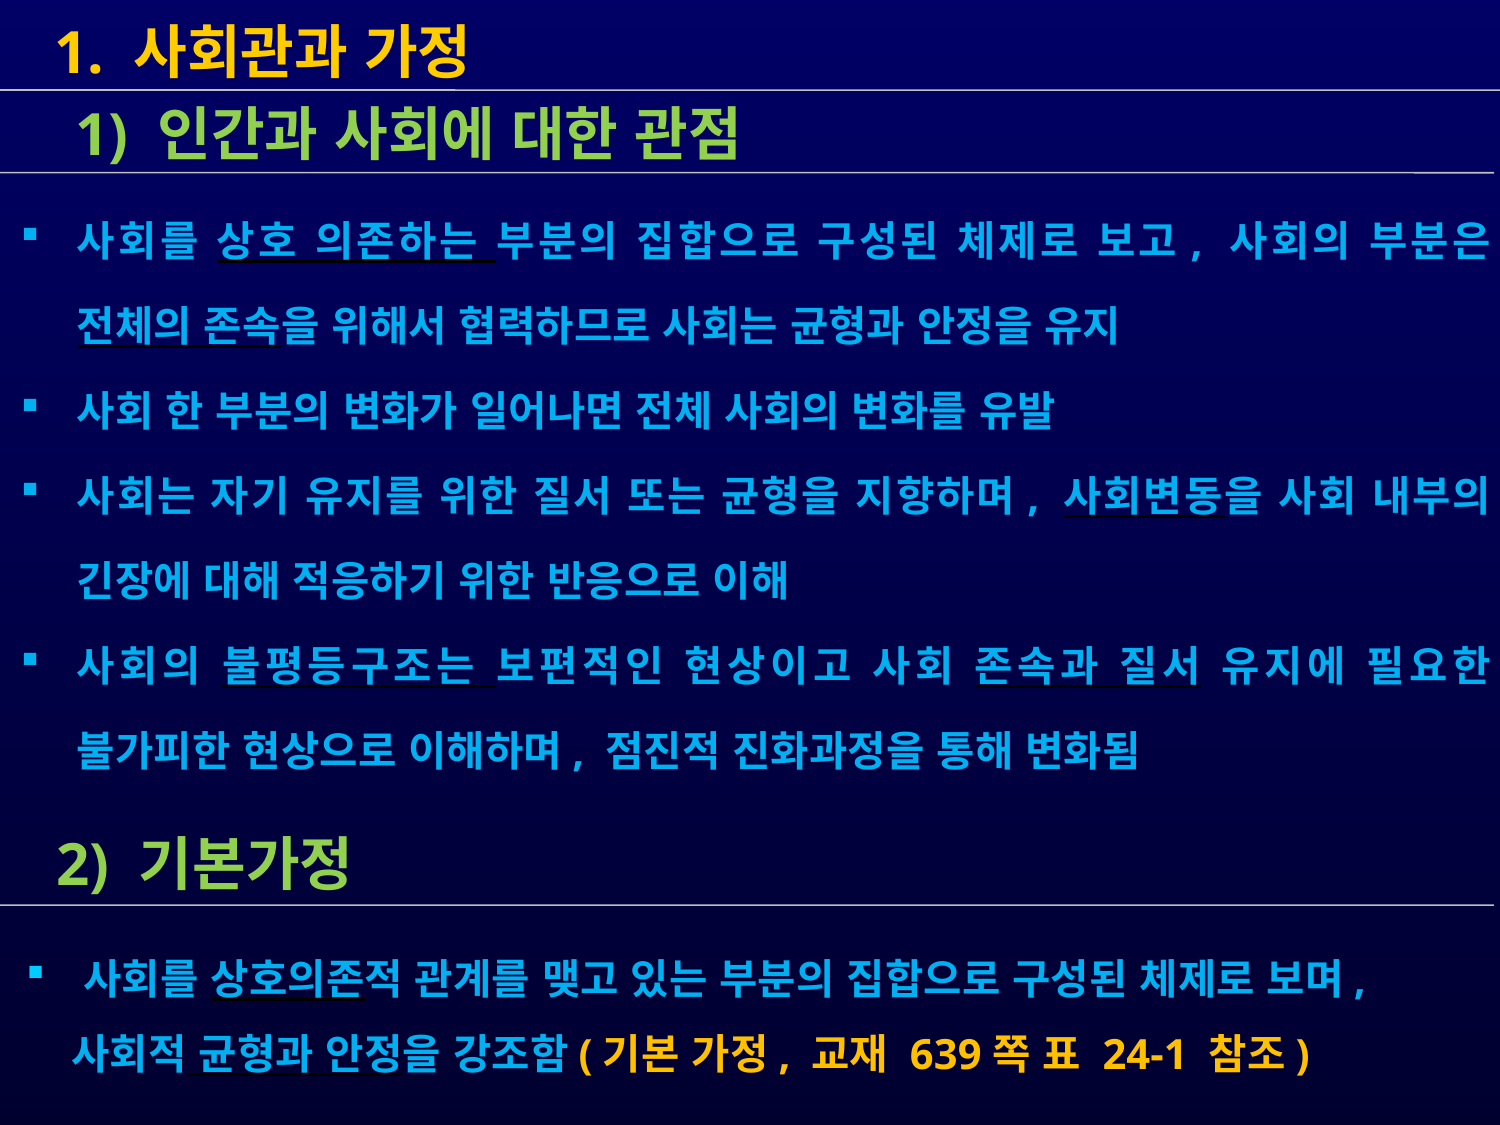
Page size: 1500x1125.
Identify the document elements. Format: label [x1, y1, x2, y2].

text_box [0, 6, 1500, 1076]
